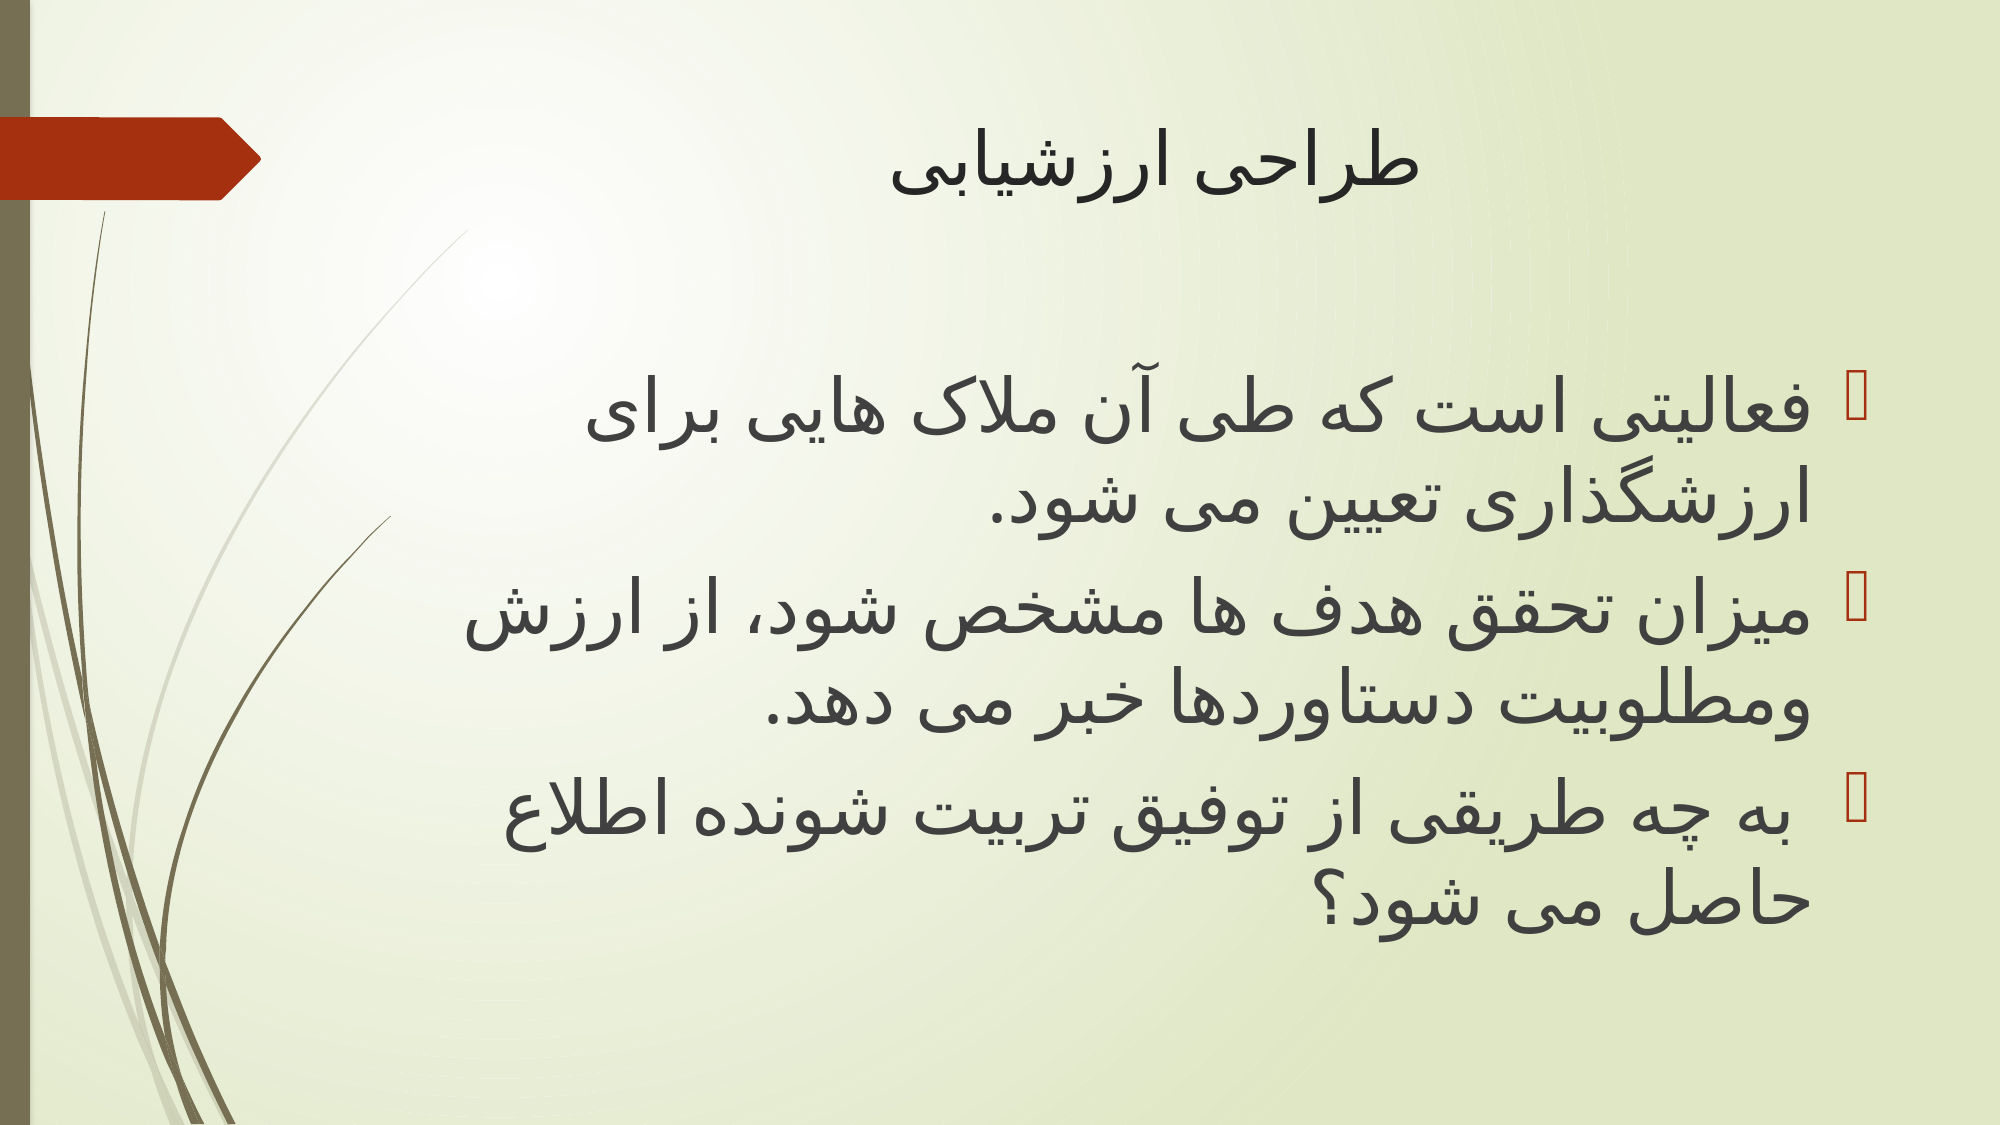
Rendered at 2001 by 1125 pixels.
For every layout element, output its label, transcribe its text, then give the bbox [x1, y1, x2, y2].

list فعالیتی است که طی آن ملاک هایی برای ارزشگذاری تعیین می شود. میزان تحقق هدف ها مشخص شود، از ارزش ومطلوبیت دستاوردها خبر می دهد. به چه طریقی از توفیق تربیت شونده اطلاع حاصل می شود؟ [424, 350, 1888, 970]
title طراحی ارزشیابی [425, 102, 1888, 313]
